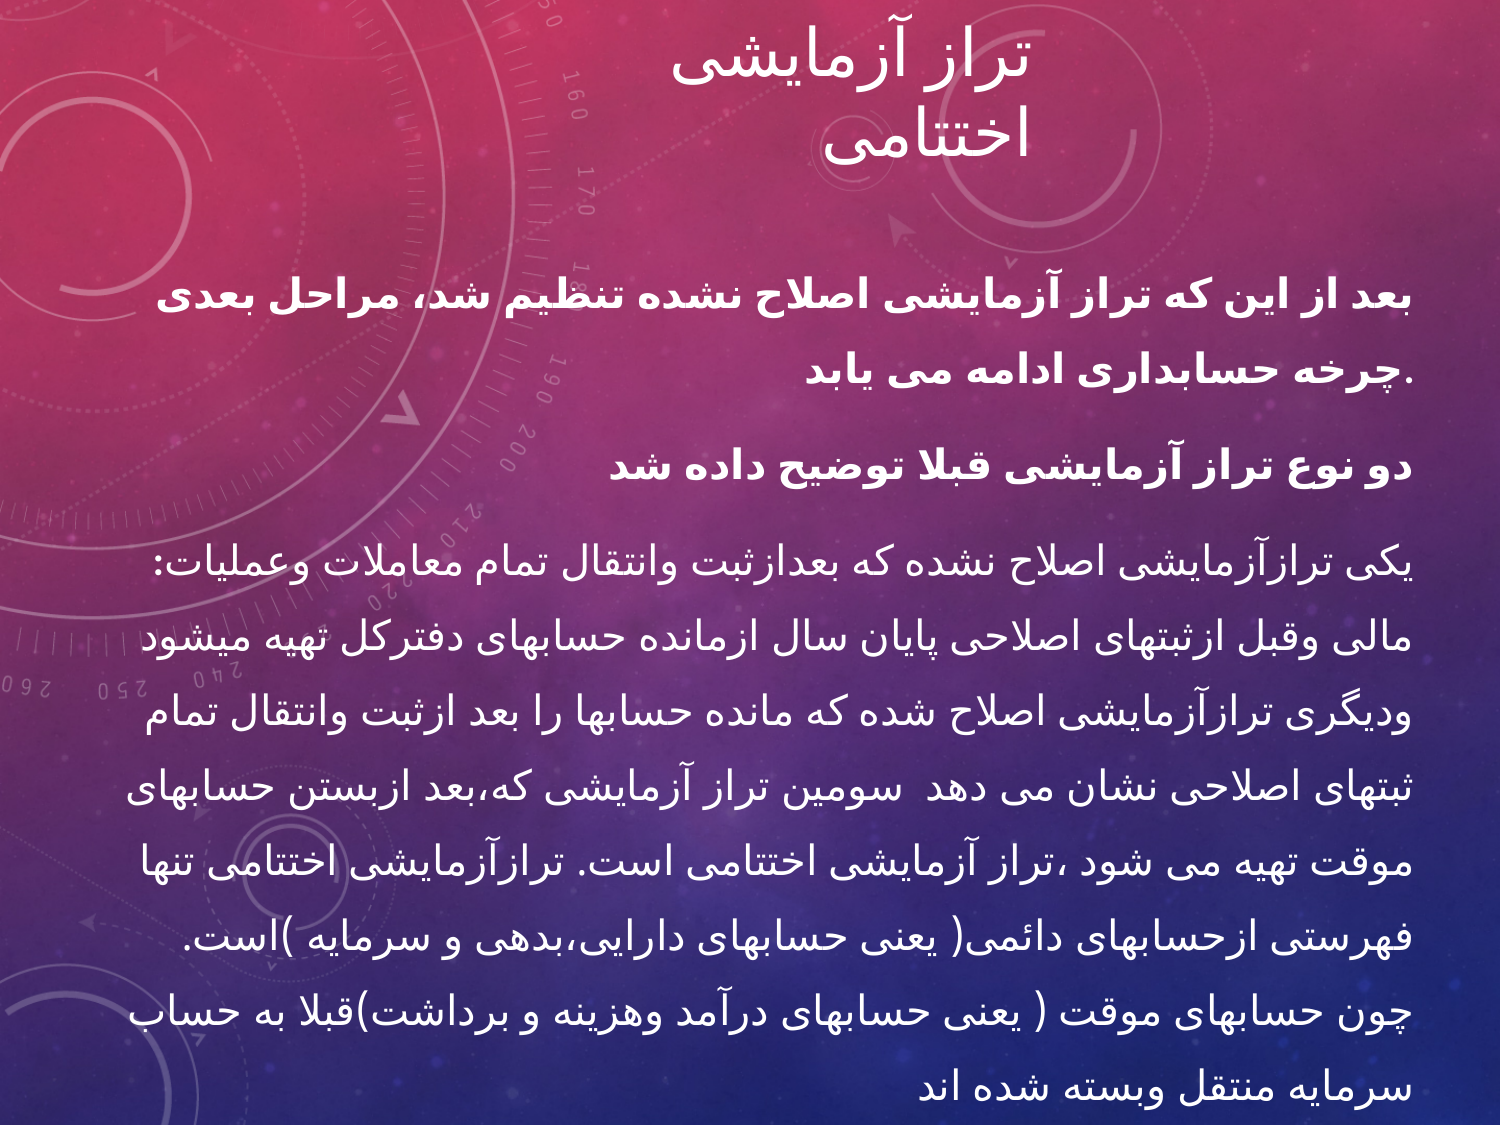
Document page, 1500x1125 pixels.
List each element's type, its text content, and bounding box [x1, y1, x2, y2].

subtitle بعد از این که تراز آزمایشی اصلاح نشده تنظیم شد، مراحل بعدی چرخه حسابداری ادامه می یابد. دو نوع تراز آزمایشی قبلا توضیح داده شد :یکی ترازآزمایشی اصلاح نشده که بعدازثبت وانتقال تمام معاملات وعملیات مالی وقبل ازثبتهای اصلاحی پایان سال ازمانده حسابهای دفترکل تهیه میشود ودیگری ترازآزمایشی اصلاح شده که مانده حسابها را بعد ازثبت وانتقال تمام ثبتهای اصلاحی نشان می دهد سومین تراز آزمایشی که،بعد ازبستن حسابهای موقت تهیه می شود ،تراز آزمایشی اختتامی است. ترازآزمایشی اختتامی تنها فهرستی ازحسابهای دائمی( یعنی حسابهای دارایی،بدهی و سرمایه )است. چون حسابهای موقت ( یعنی حسابهای درآمد وهزینه و برداشت)قبلا به حساب سرمایه منتقل وبسته شده اند [105, 234, 1430, 1000]
title تراز آزمایشی اختتامی [486, 0, 1049, 178]
picture [0, 0, 1500, 1125]
